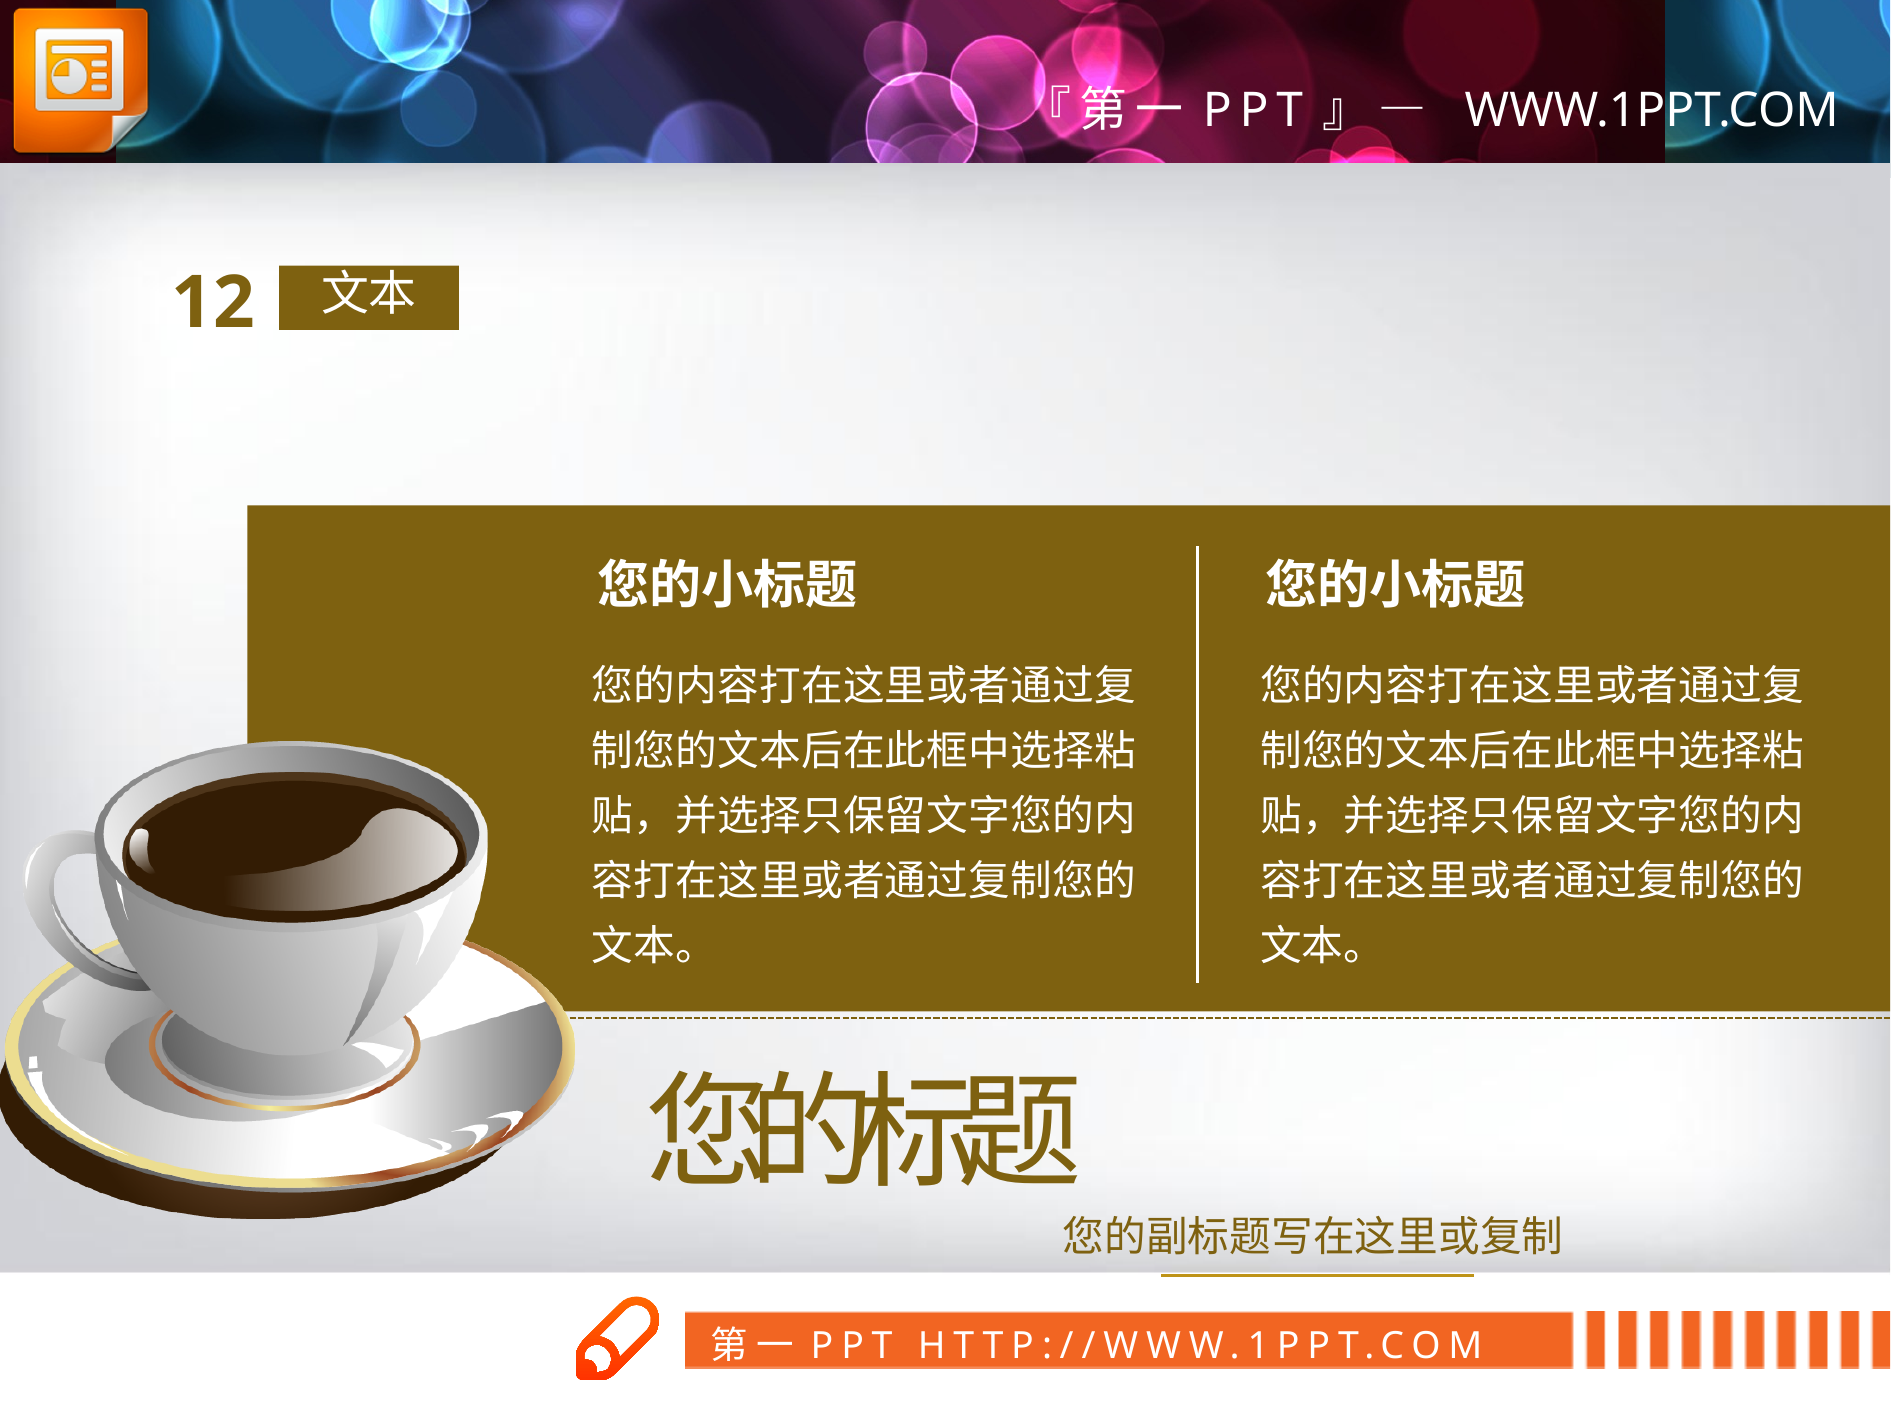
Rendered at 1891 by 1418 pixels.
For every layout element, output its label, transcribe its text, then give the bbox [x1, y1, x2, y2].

text_box 您的标题 [626, 1042, 1126, 1212]
text_box 您的小标题 [578, 541, 1101, 623]
picture [685, 1311, 1891, 1369]
text_box 您的副标题写在这里或复制 [1043, 1200, 1705, 1270]
text_box 12 [152, 245, 293, 352]
text_box 您的内容打在这里或者通过复制您的文本后在此框中选择粘贴，并选择只保留文字您的内容打在这里或者通过复制您的文本。 [572, 634, 1155, 979]
text_box 文本 [279, 265, 459, 330]
text_box [247, 505, 1891, 1012]
picture [0, 0, 1891, 1275]
text_box 您的内容打在这里或者通过复制您的文本后在此框中选择粘贴，并选择只保留文字您的内容打在这里或者通过复制您的文本。 [1241, 634, 1824, 979]
text_box 您的小标题 [1246, 541, 1770, 623]
